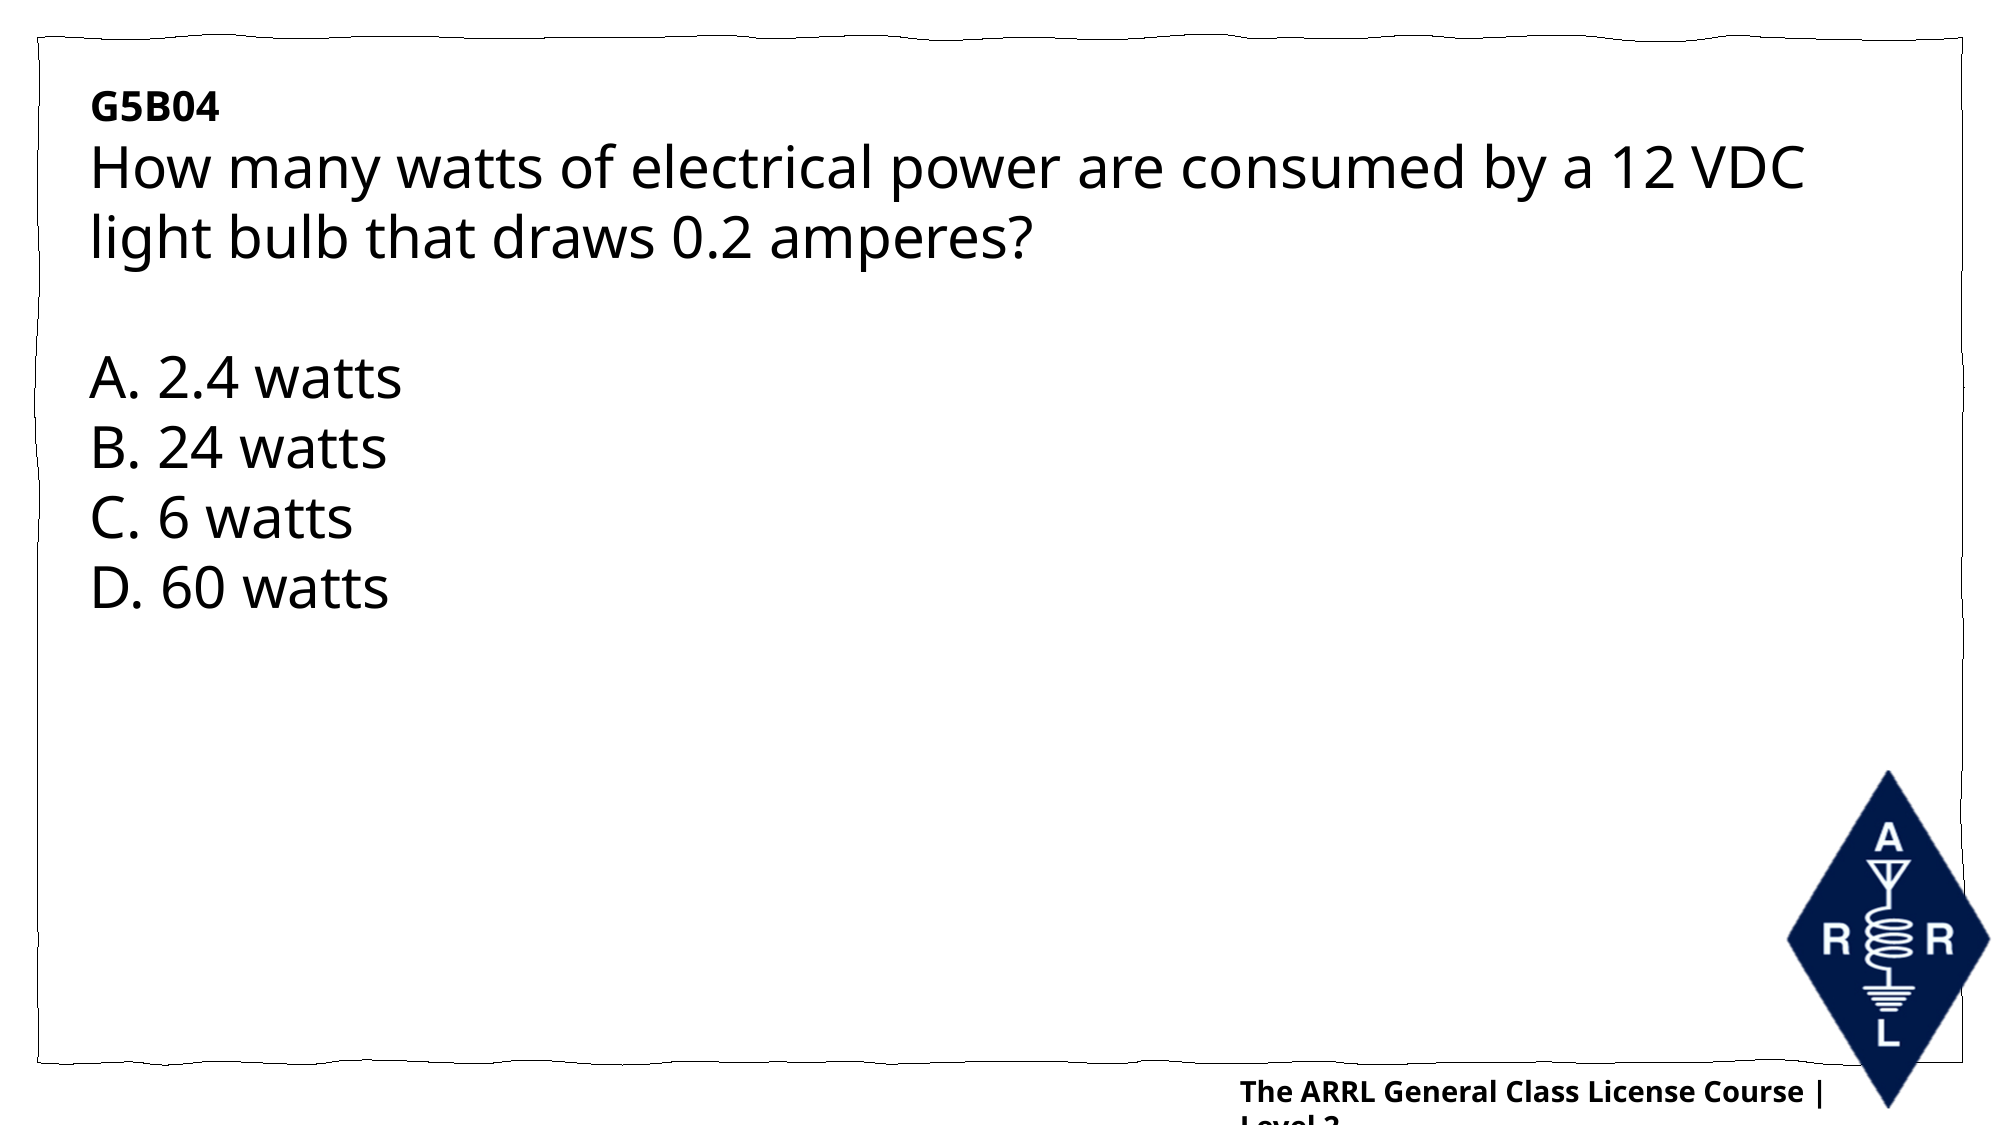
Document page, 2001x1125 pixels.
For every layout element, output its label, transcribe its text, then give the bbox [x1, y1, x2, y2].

text_box G5B04 How many watts of electrical power are consumed by a 12 VDC light bulb that draws 0.2 amperes? A. 2.4 watts B. 24 watts C. 6 watts D. 60 watts [75, 72, 1850, 628]
picture [1773, 752, 1999, 1125]
